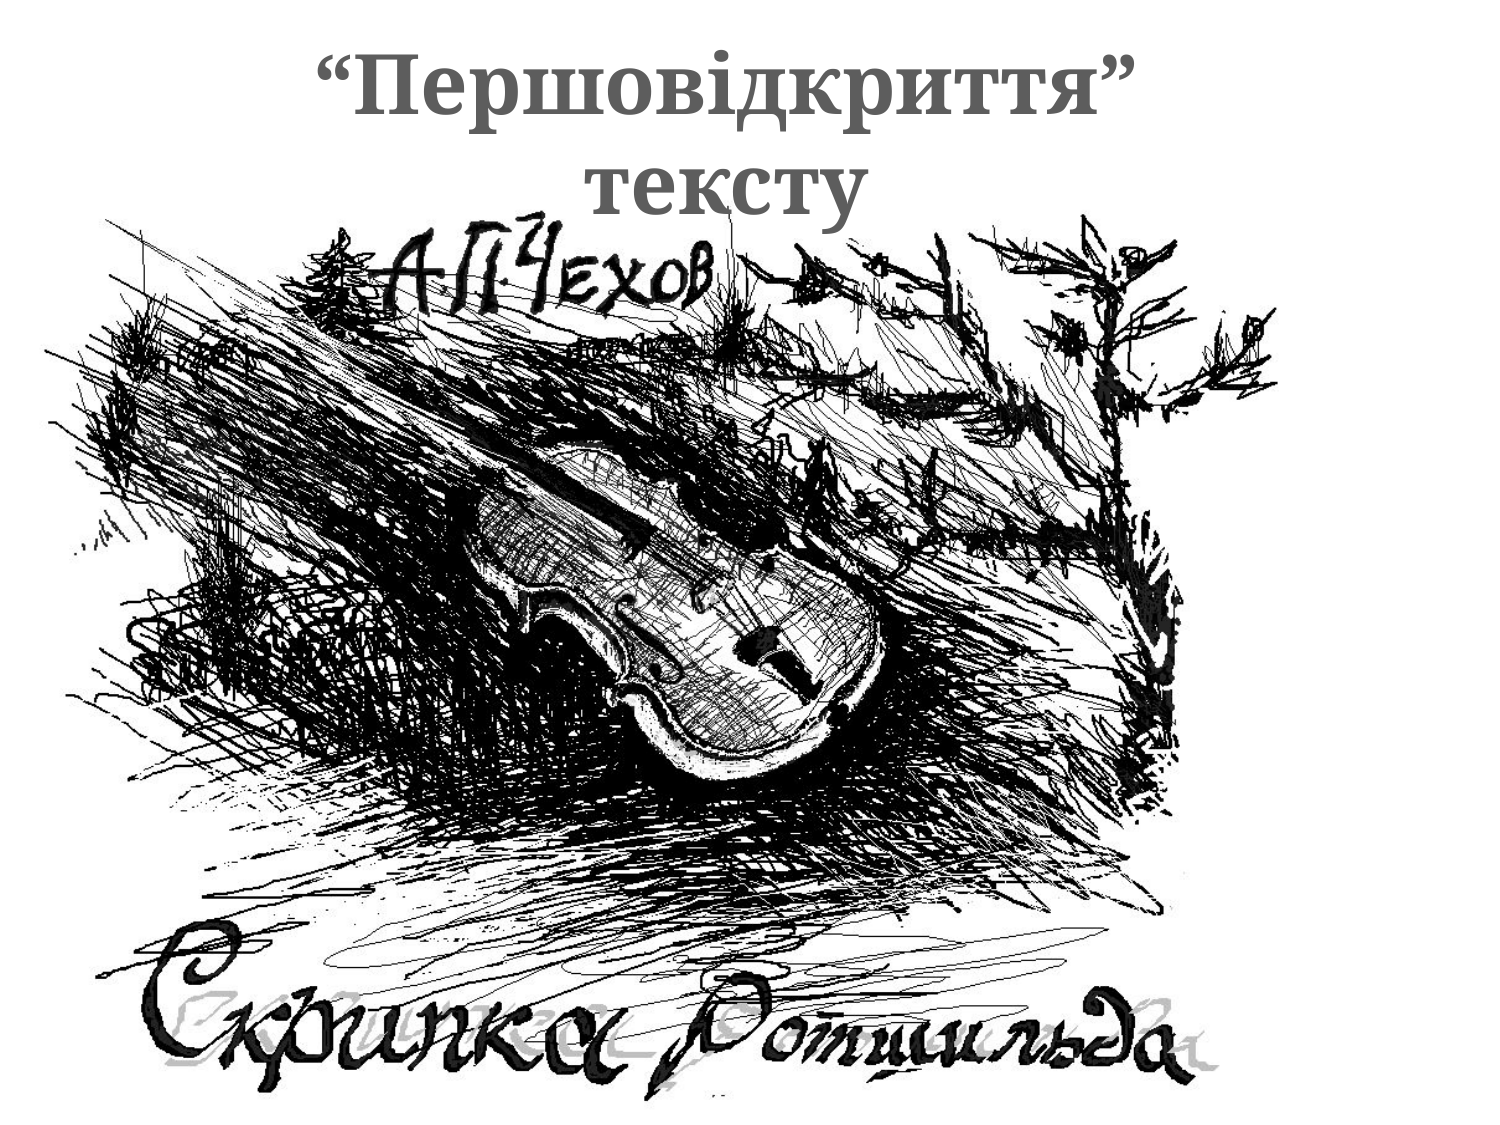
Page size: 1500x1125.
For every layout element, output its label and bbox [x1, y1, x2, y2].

list [4, 4, 1498, 1121]
